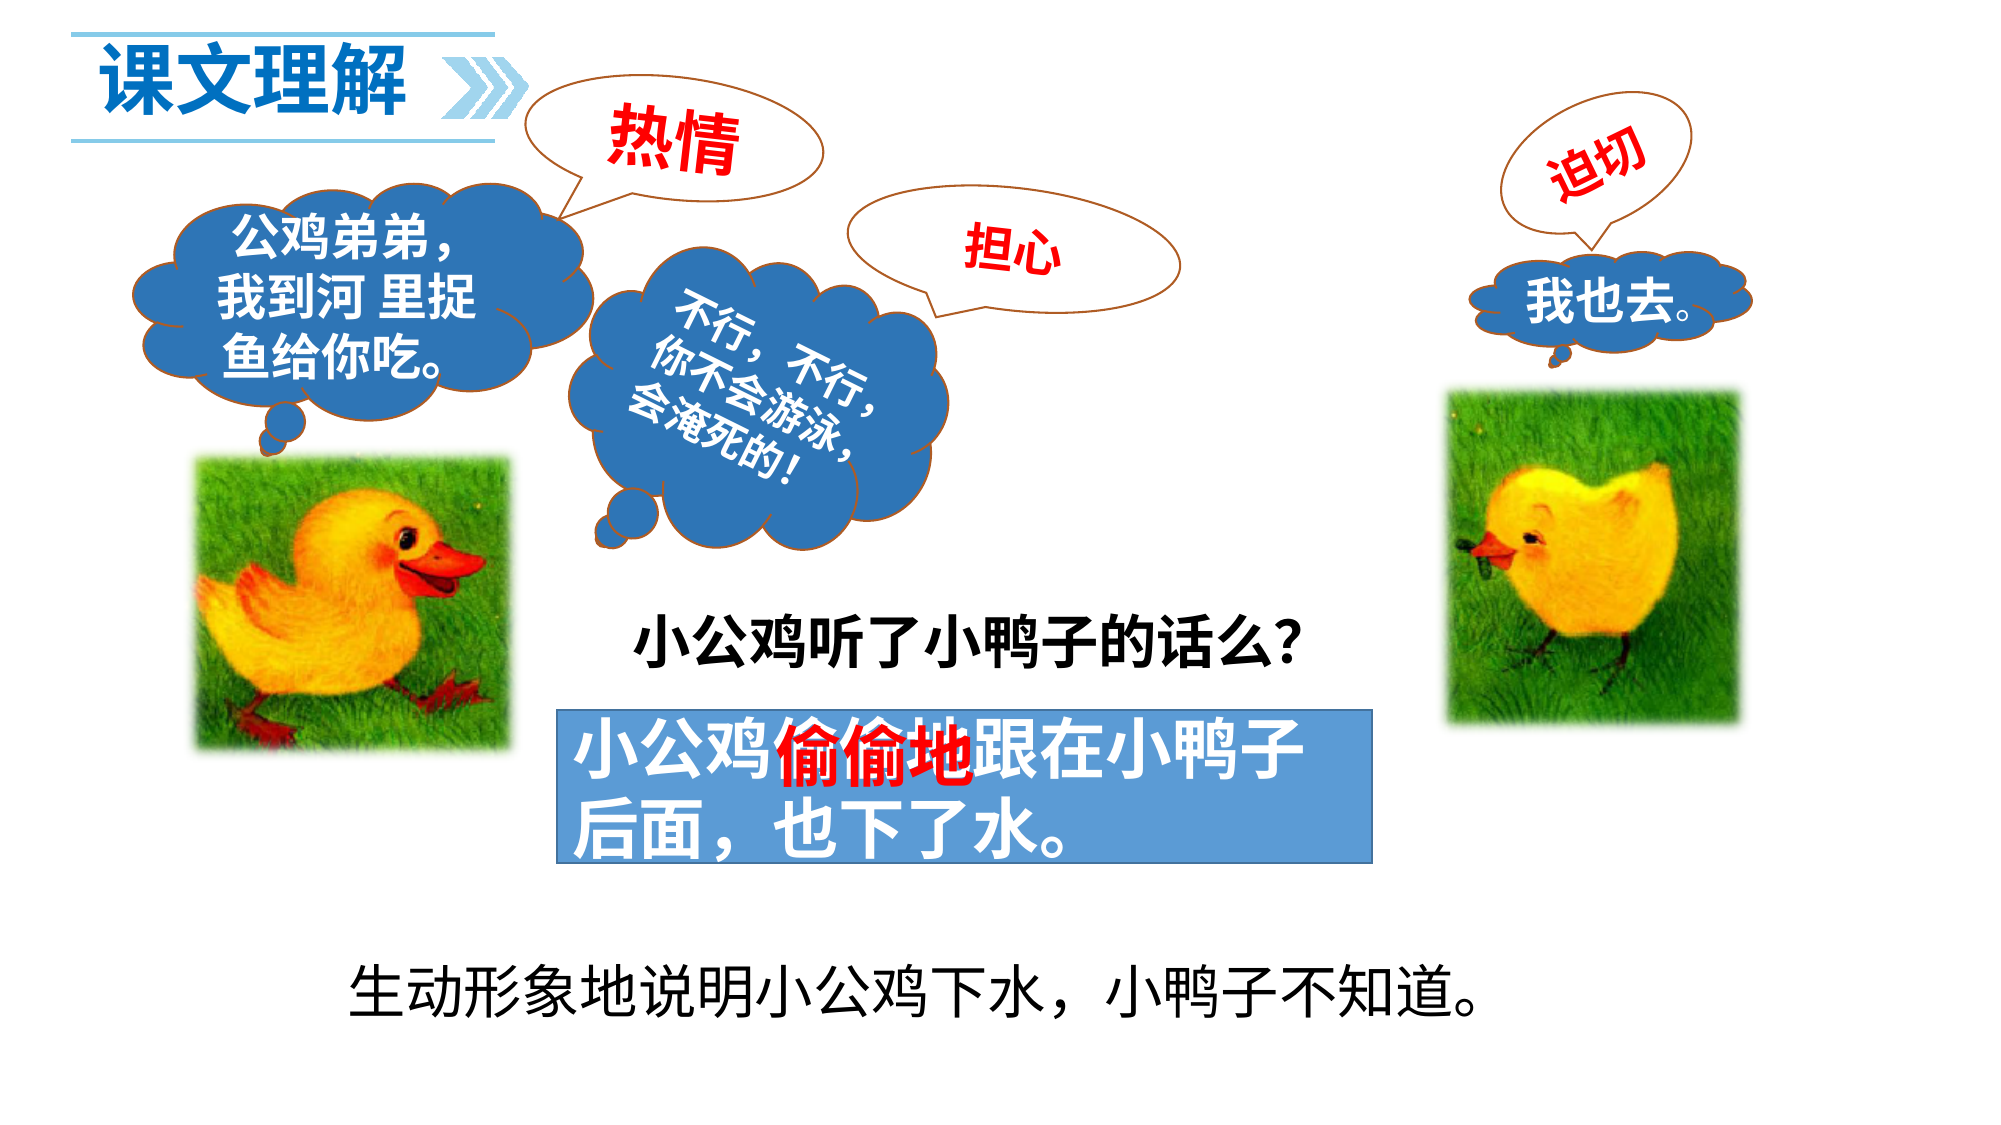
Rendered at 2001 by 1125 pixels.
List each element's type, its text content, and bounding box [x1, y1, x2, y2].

text_box 生动形象地说明小公鸡下水，小鸭子不知道。 [332, 947, 1527, 1033]
text_box 不行，不行，你不会游泳，会淹死的！ [567, 246, 950, 551]
text_box 热情 [529, 74, 825, 222]
text_box 担心 [846, 184, 1182, 319]
text_box 迫切 [1500, 91, 1693, 252]
picture [1434, 378, 1755, 738]
text_box 小公鸡听了小鸭子的话么？ [617, 598, 1339, 683]
text_box 小公鸡偷偷地跟在小鸭子后面，也下了水。 [556, 709, 1373, 864]
text_box 偷偷地 [760, 707, 1010, 802]
text_box 公鸡弟弟，我到河 里捉鱼给你吃。 [132, 182, 595, 444]
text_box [42, 23, 529, 143]
picture [182, 444, 524, 764]
text_box 我也去。 [1468, 251, 1753, 369]
